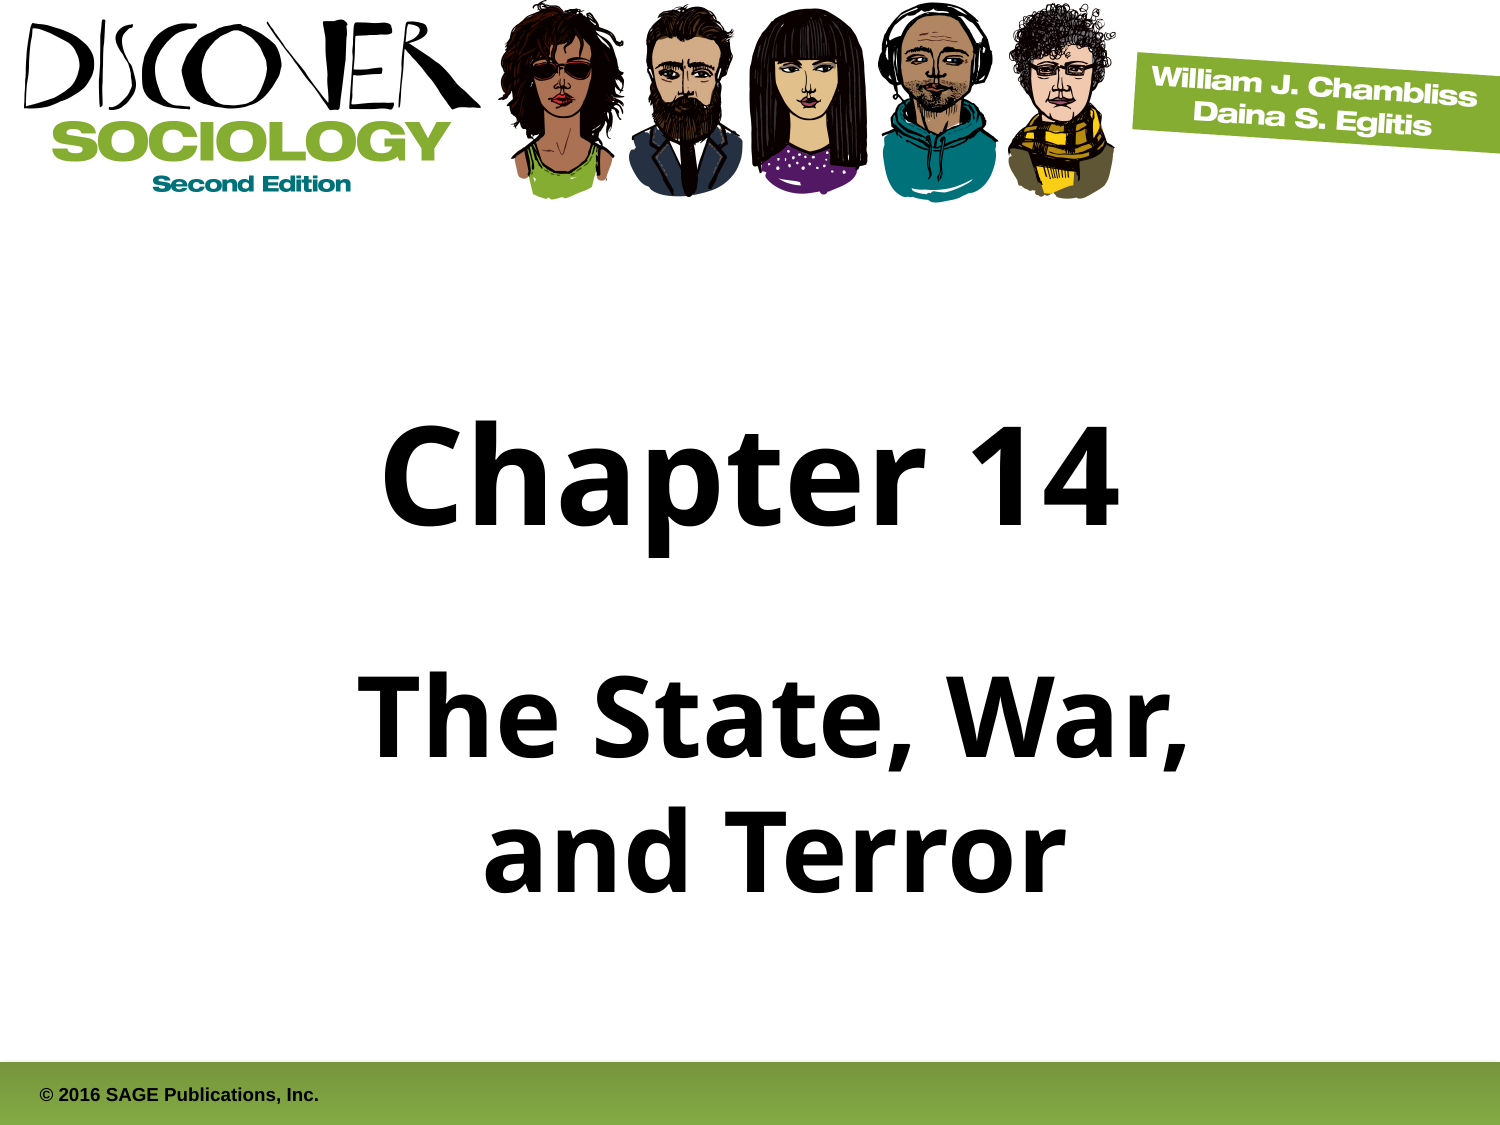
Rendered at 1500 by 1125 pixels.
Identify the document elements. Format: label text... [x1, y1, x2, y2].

picture [0, 0, 1500, 1062]
subtitle The State, War, and Terror [249, 637, 1300, 925]
title Chapter 14 [112, 349, 1388, 591]
